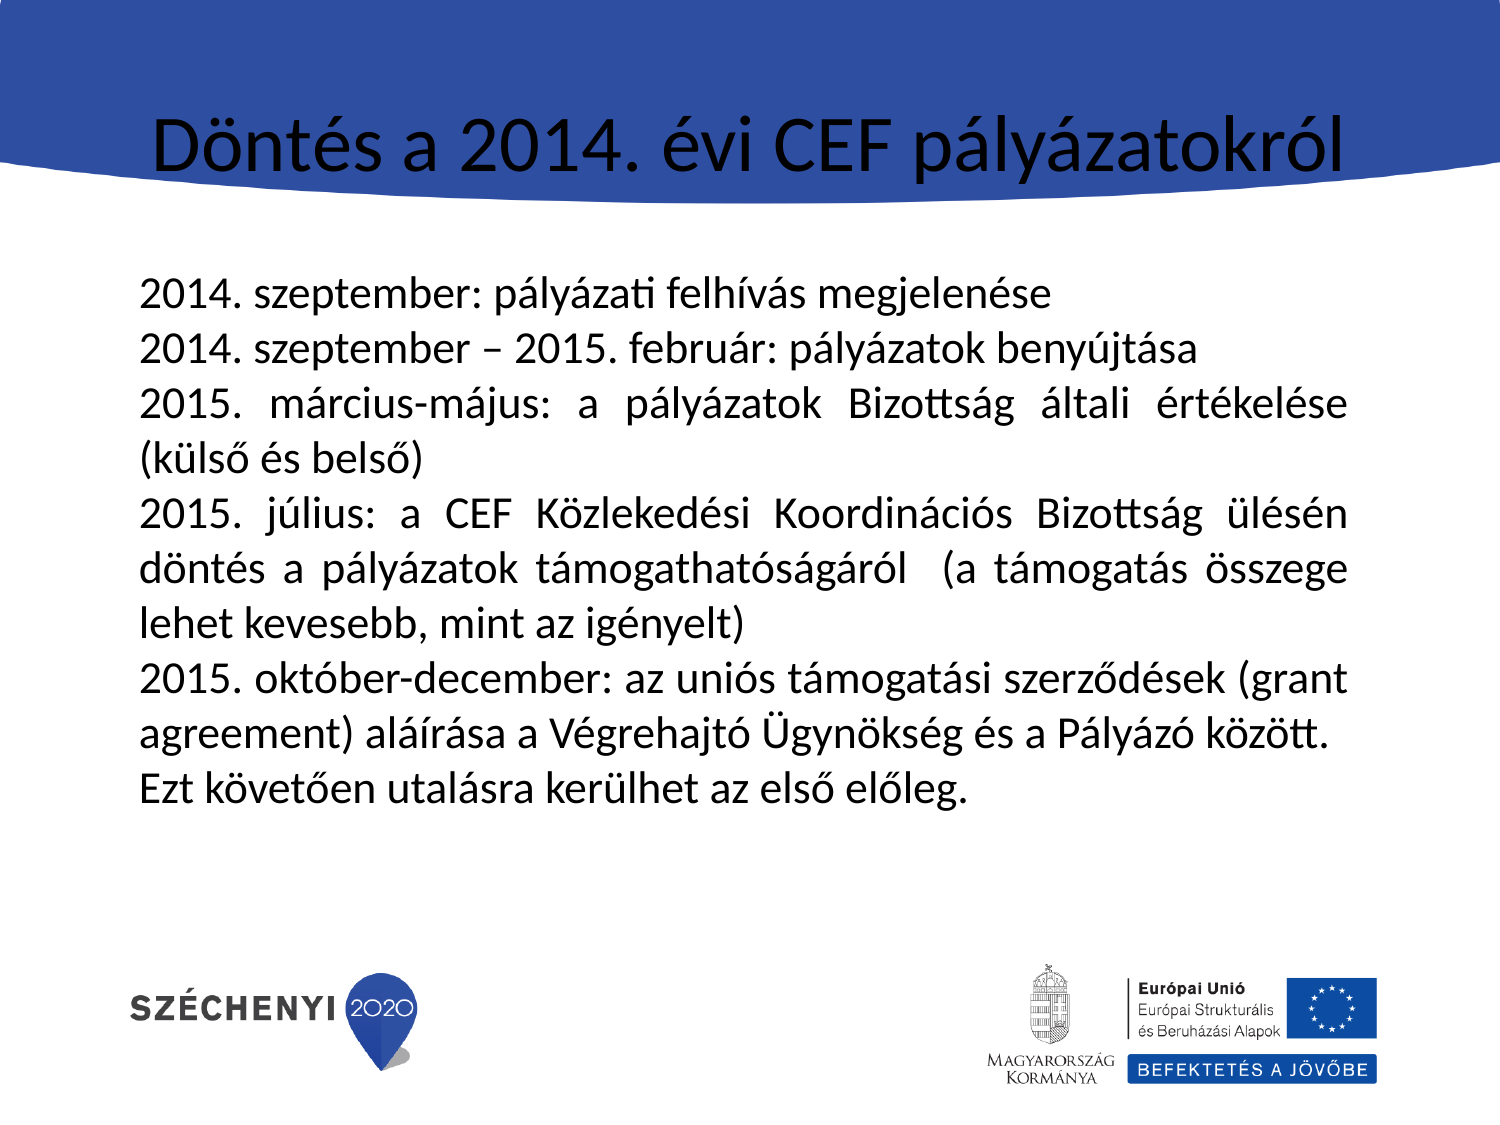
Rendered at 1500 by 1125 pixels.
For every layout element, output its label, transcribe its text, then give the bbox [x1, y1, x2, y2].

picture [0, 0, 1500, 1125]
title Döntés a 2014. évi CEF pályázatokról [75, 45, 1425, 233]
text_box 2014. szeptember: pályázati felhívás megjelenése 2014. szeptember – 2015. február: pályázatok benyújtása 2015. március-május: a pályázatok Bizottság általi értékelése (külső és belső) 2015. július: a CEF Közlekedési Koordinációs Bizottság ülésén döntés a pályázatok támogathatóságáról (a támogatás összege lehet kevesebb, mint az igényelt) 2015. október-december: az uniós támogatási szerződések (grant agreement) aláírása a Végrehajtó Ügynökség és a Pályázó között. Ezt követően utalásra kerülhet az első előleg. [123, 255, 1365, 910]
